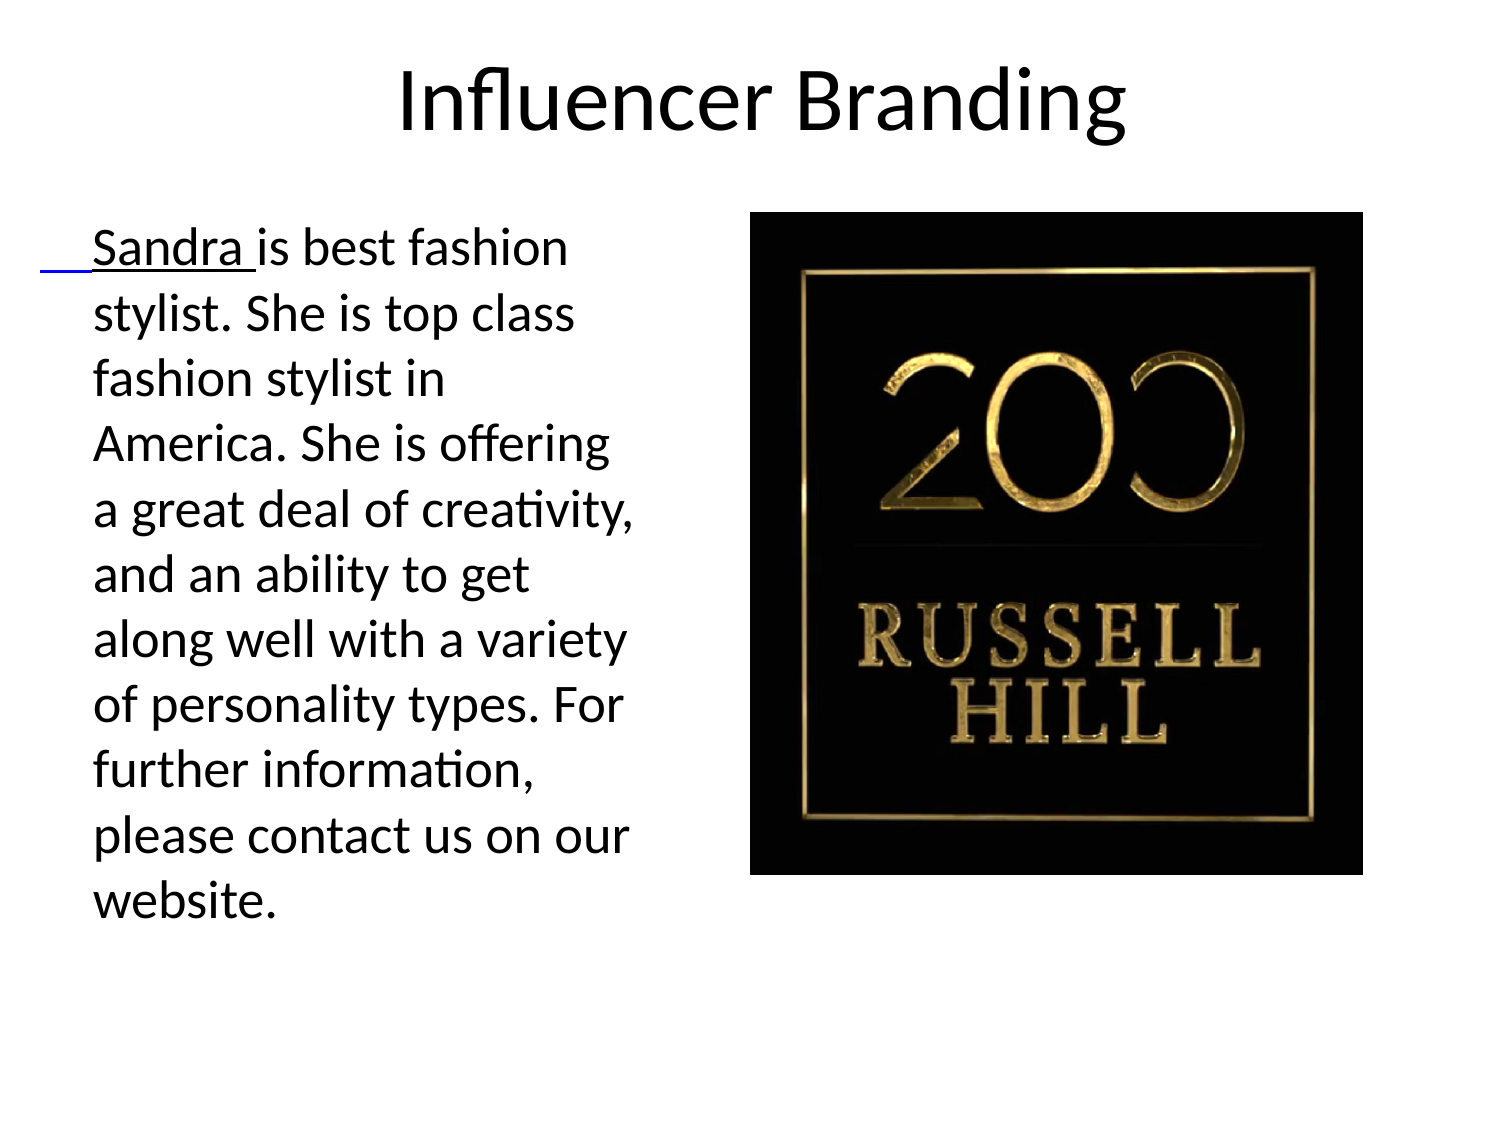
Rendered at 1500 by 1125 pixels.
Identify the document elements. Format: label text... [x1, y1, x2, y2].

title Influencer Branding [87, 0, 1438, 188]
list Sandra is best fashion stylist. She is top class fashion stylist in America. She is offering a great deal of creativity, and an ability to get along well with a variety of personality types. For further information, please contact us on our website. [24, 200, 663, 943]
picture [749, 212, 1363, 876]
